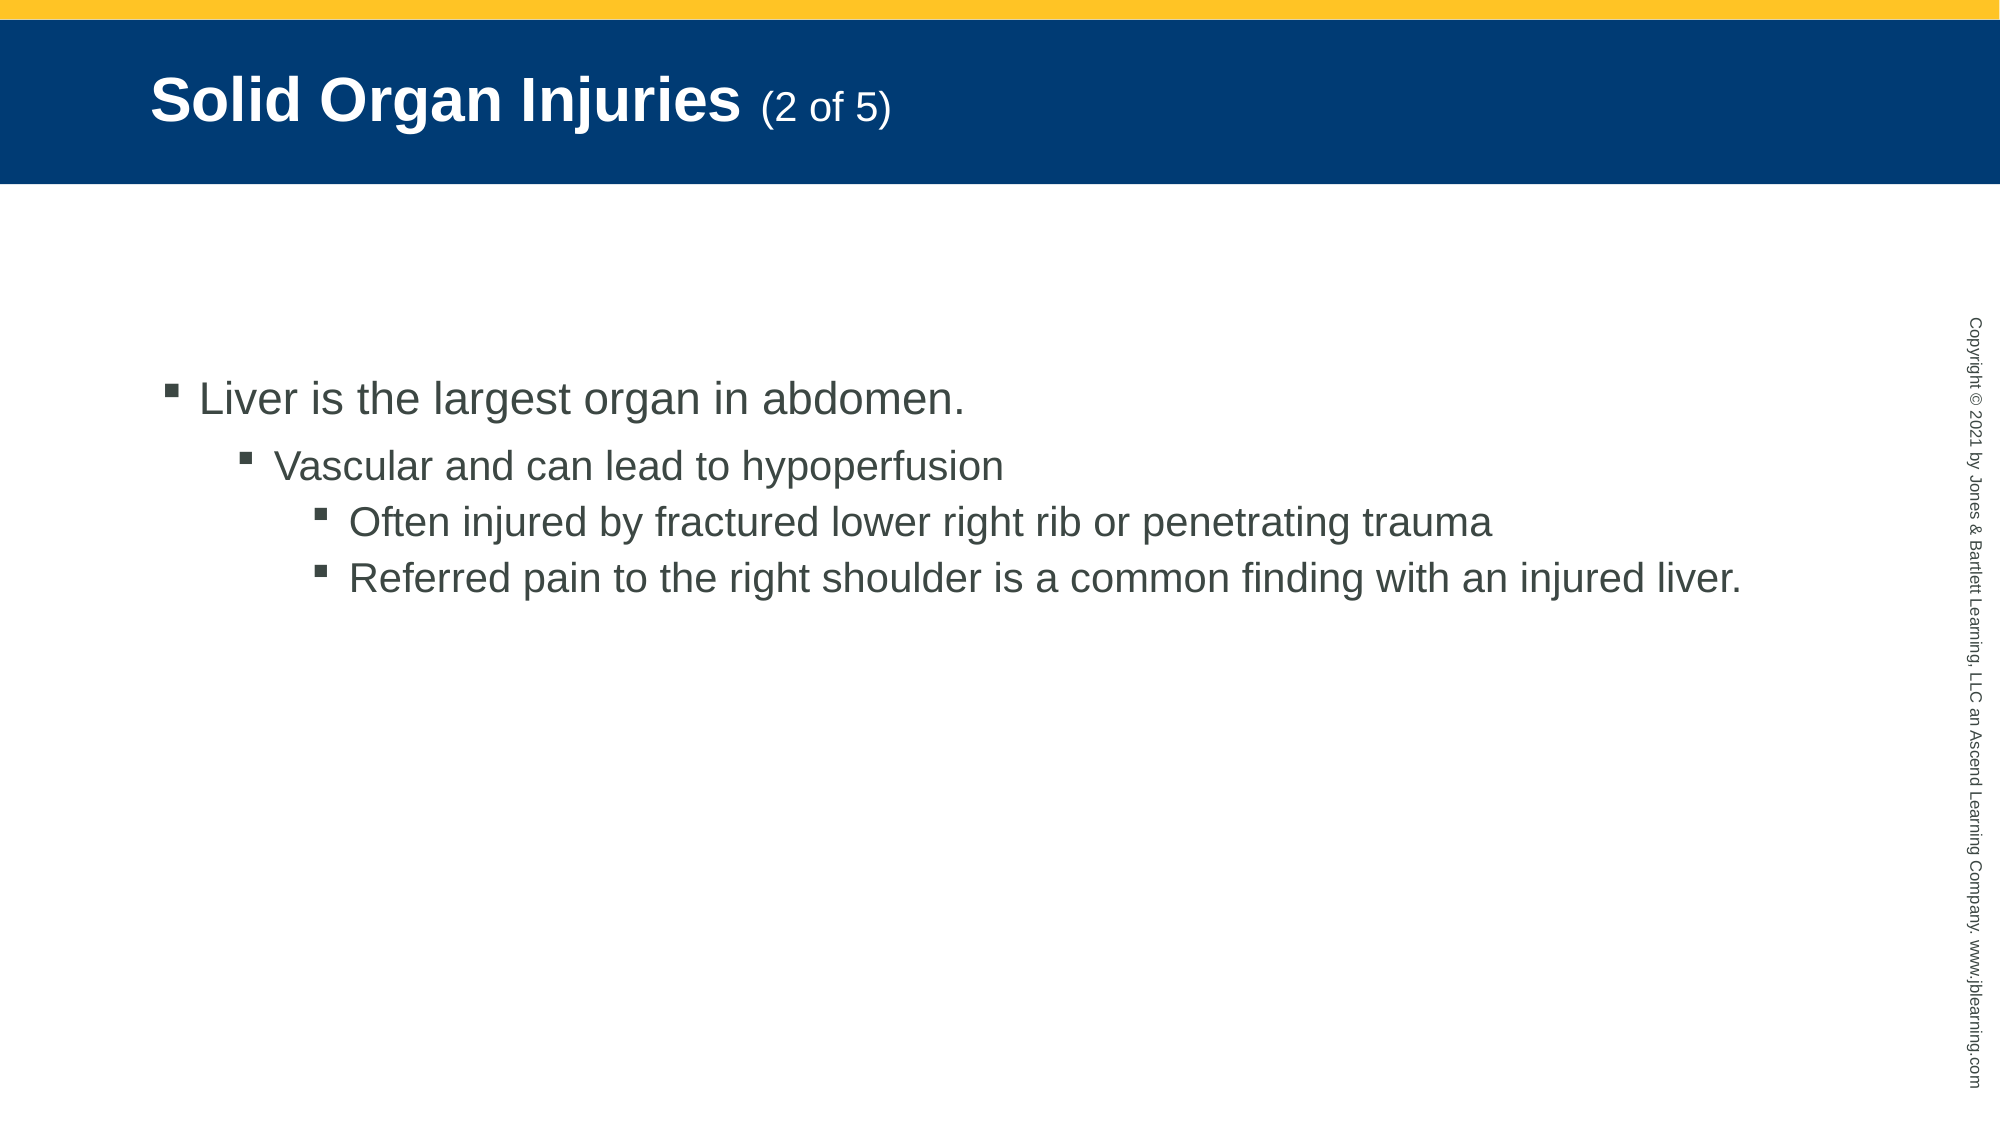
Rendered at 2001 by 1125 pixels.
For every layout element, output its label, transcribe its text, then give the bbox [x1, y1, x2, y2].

title Solid Organ Injuries (2 of 5) [0, 19, 2000, 185]
list Liver is the largest organ in abdomen. Vascular and can lead to hypoperfusion Often injured by fractured lower right rib or penetrating trauma Referred pain to the right shoulder is a common finding with an injured liver. [146, 361, 1859, 1016]
